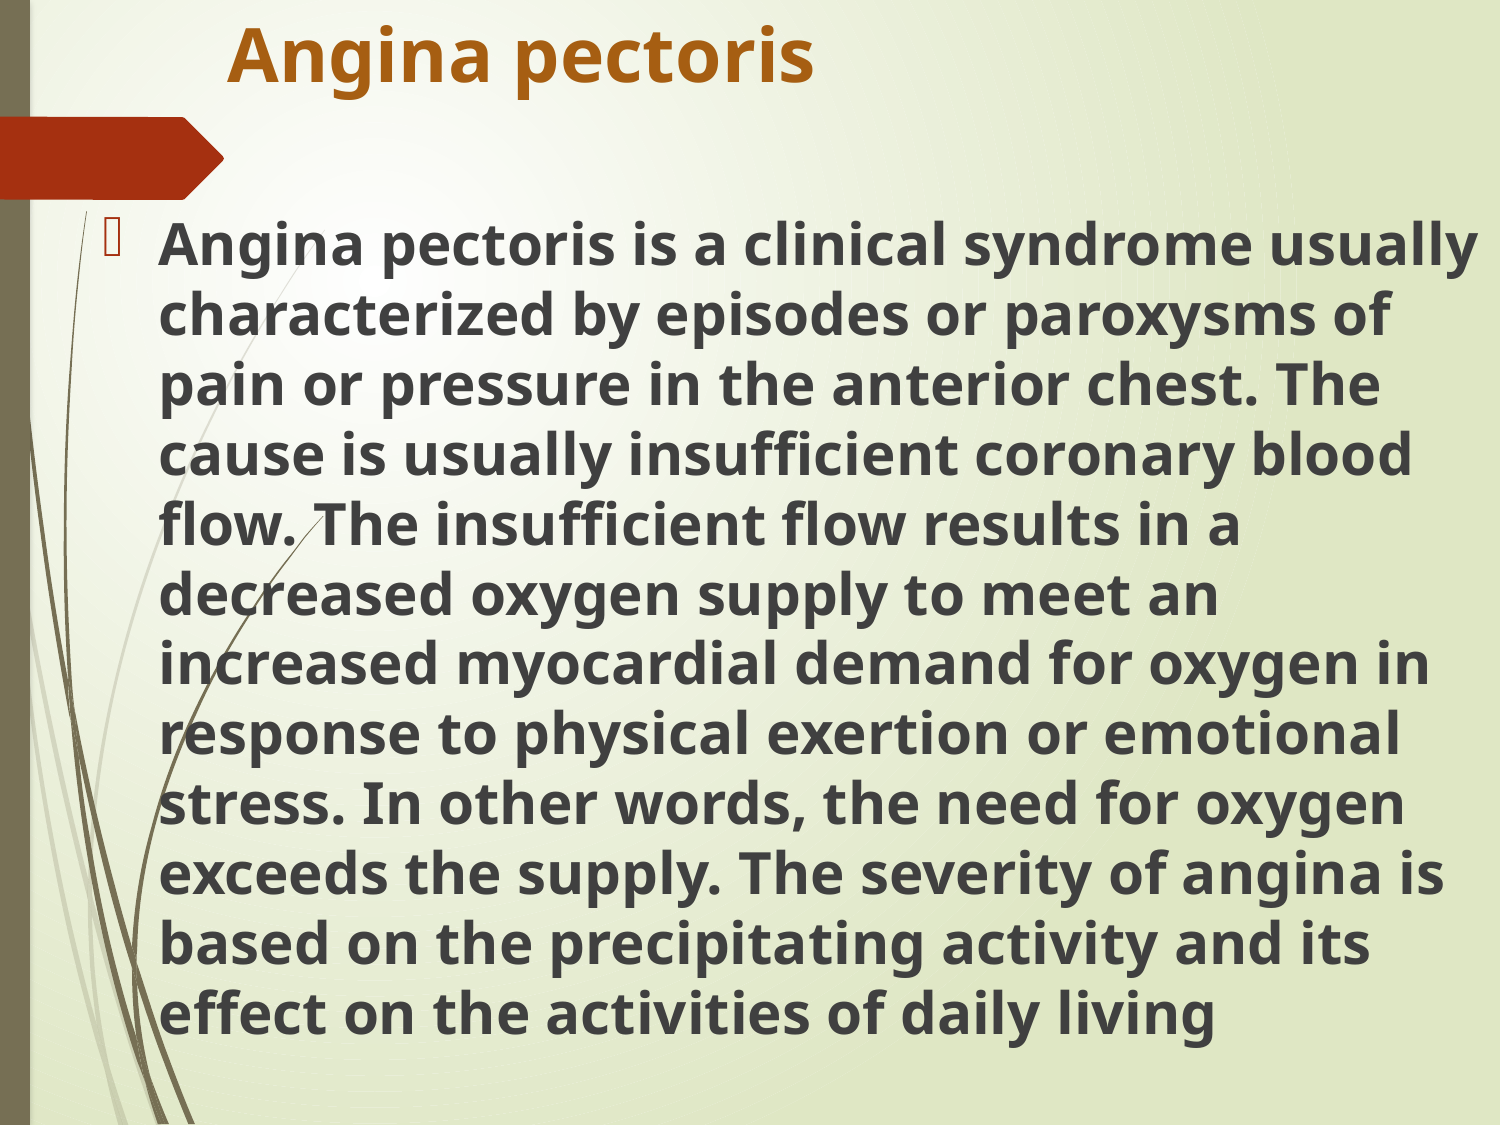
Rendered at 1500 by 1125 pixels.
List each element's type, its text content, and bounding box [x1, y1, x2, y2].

title Angina pectoris [212, 0, 1400, 200]
list Angina pectoris is a clinical syndrome usually characterized by episodes or paroxysms of pain or pressure in the anterior chest. The cause is usually insufﬁcient coronary blood ﬂow. The insufﬁcient ﬂow results in a decreased oxygen supply to meet an increased myocardial demand for oxygen in response to physical exertion or emotional stress. In other words, the need for oxygen exceeds the supply. The severity of angina is based on the precipitating activity and its effect on the activities of daily living [87, 200, 1500, 1125]
